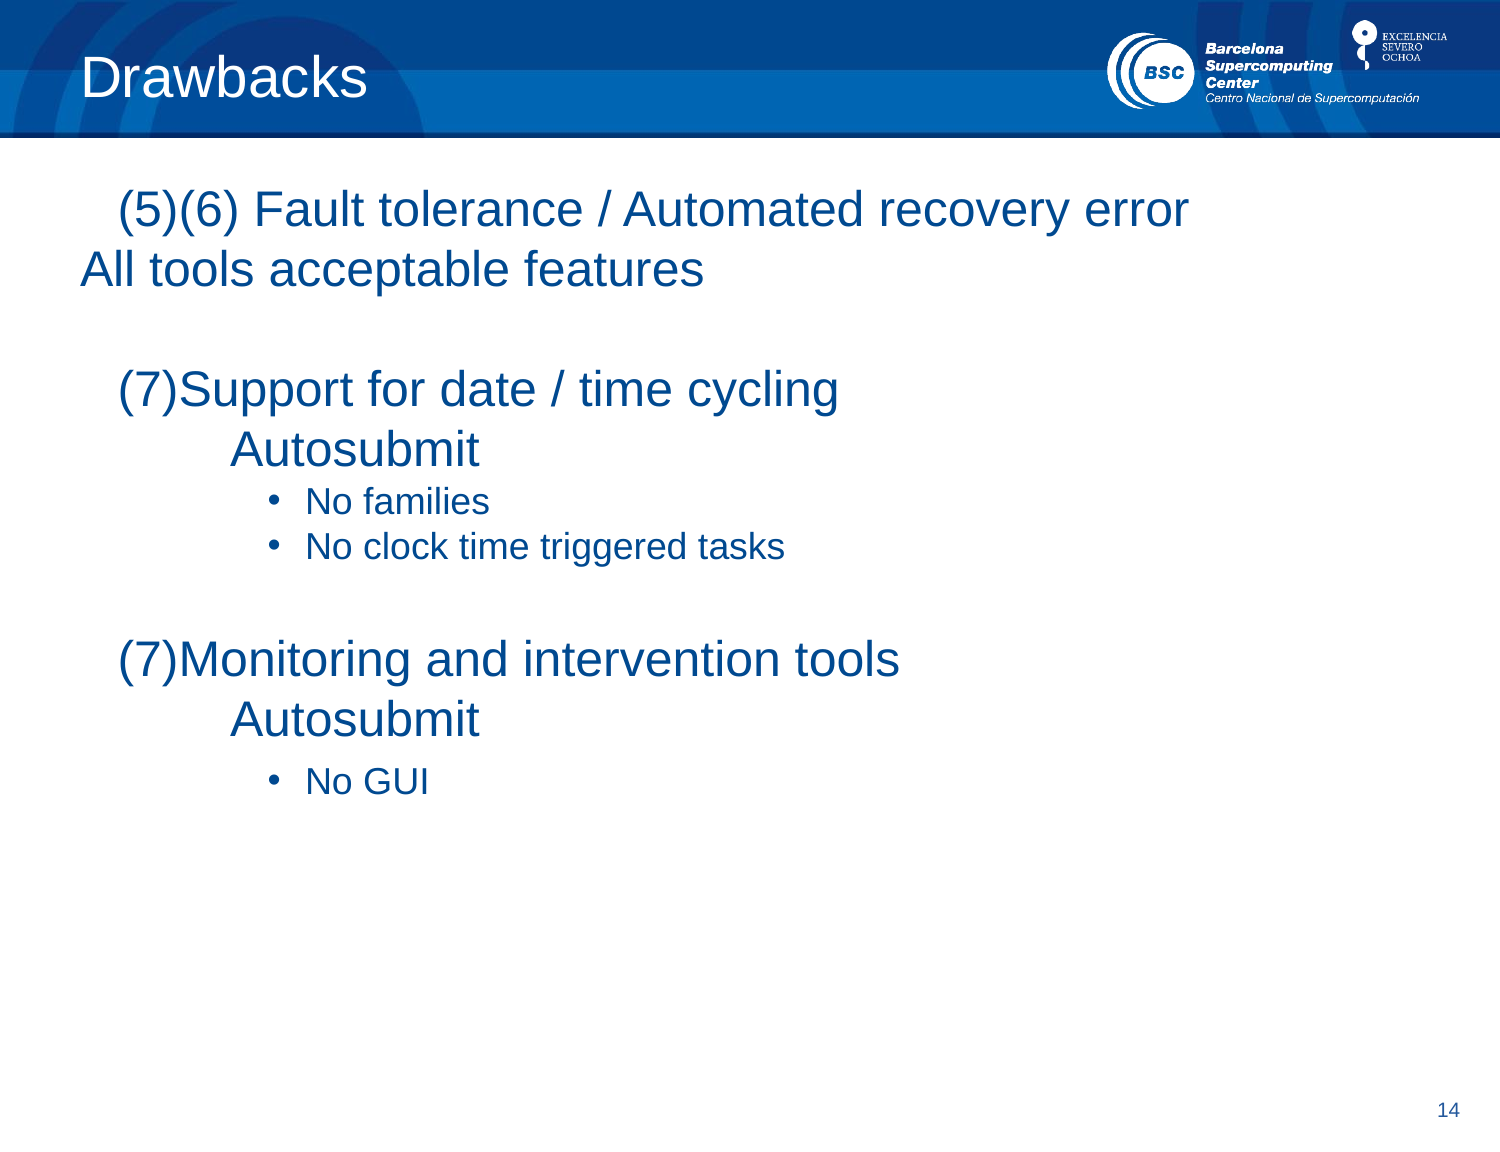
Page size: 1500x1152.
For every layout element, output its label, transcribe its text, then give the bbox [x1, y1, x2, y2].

list (6) Fault tolerance / Automated recovery error All tools acceptable features Support for date / time cycling Autosubmit No families No clock time triggered tasks Monitoring and intervention tools Autosubmit No GUI [64, 161, 1432, 1068]
picture [0, 0, 1500, 138]
title Drawbacks [65, 23, 1081, 138]
